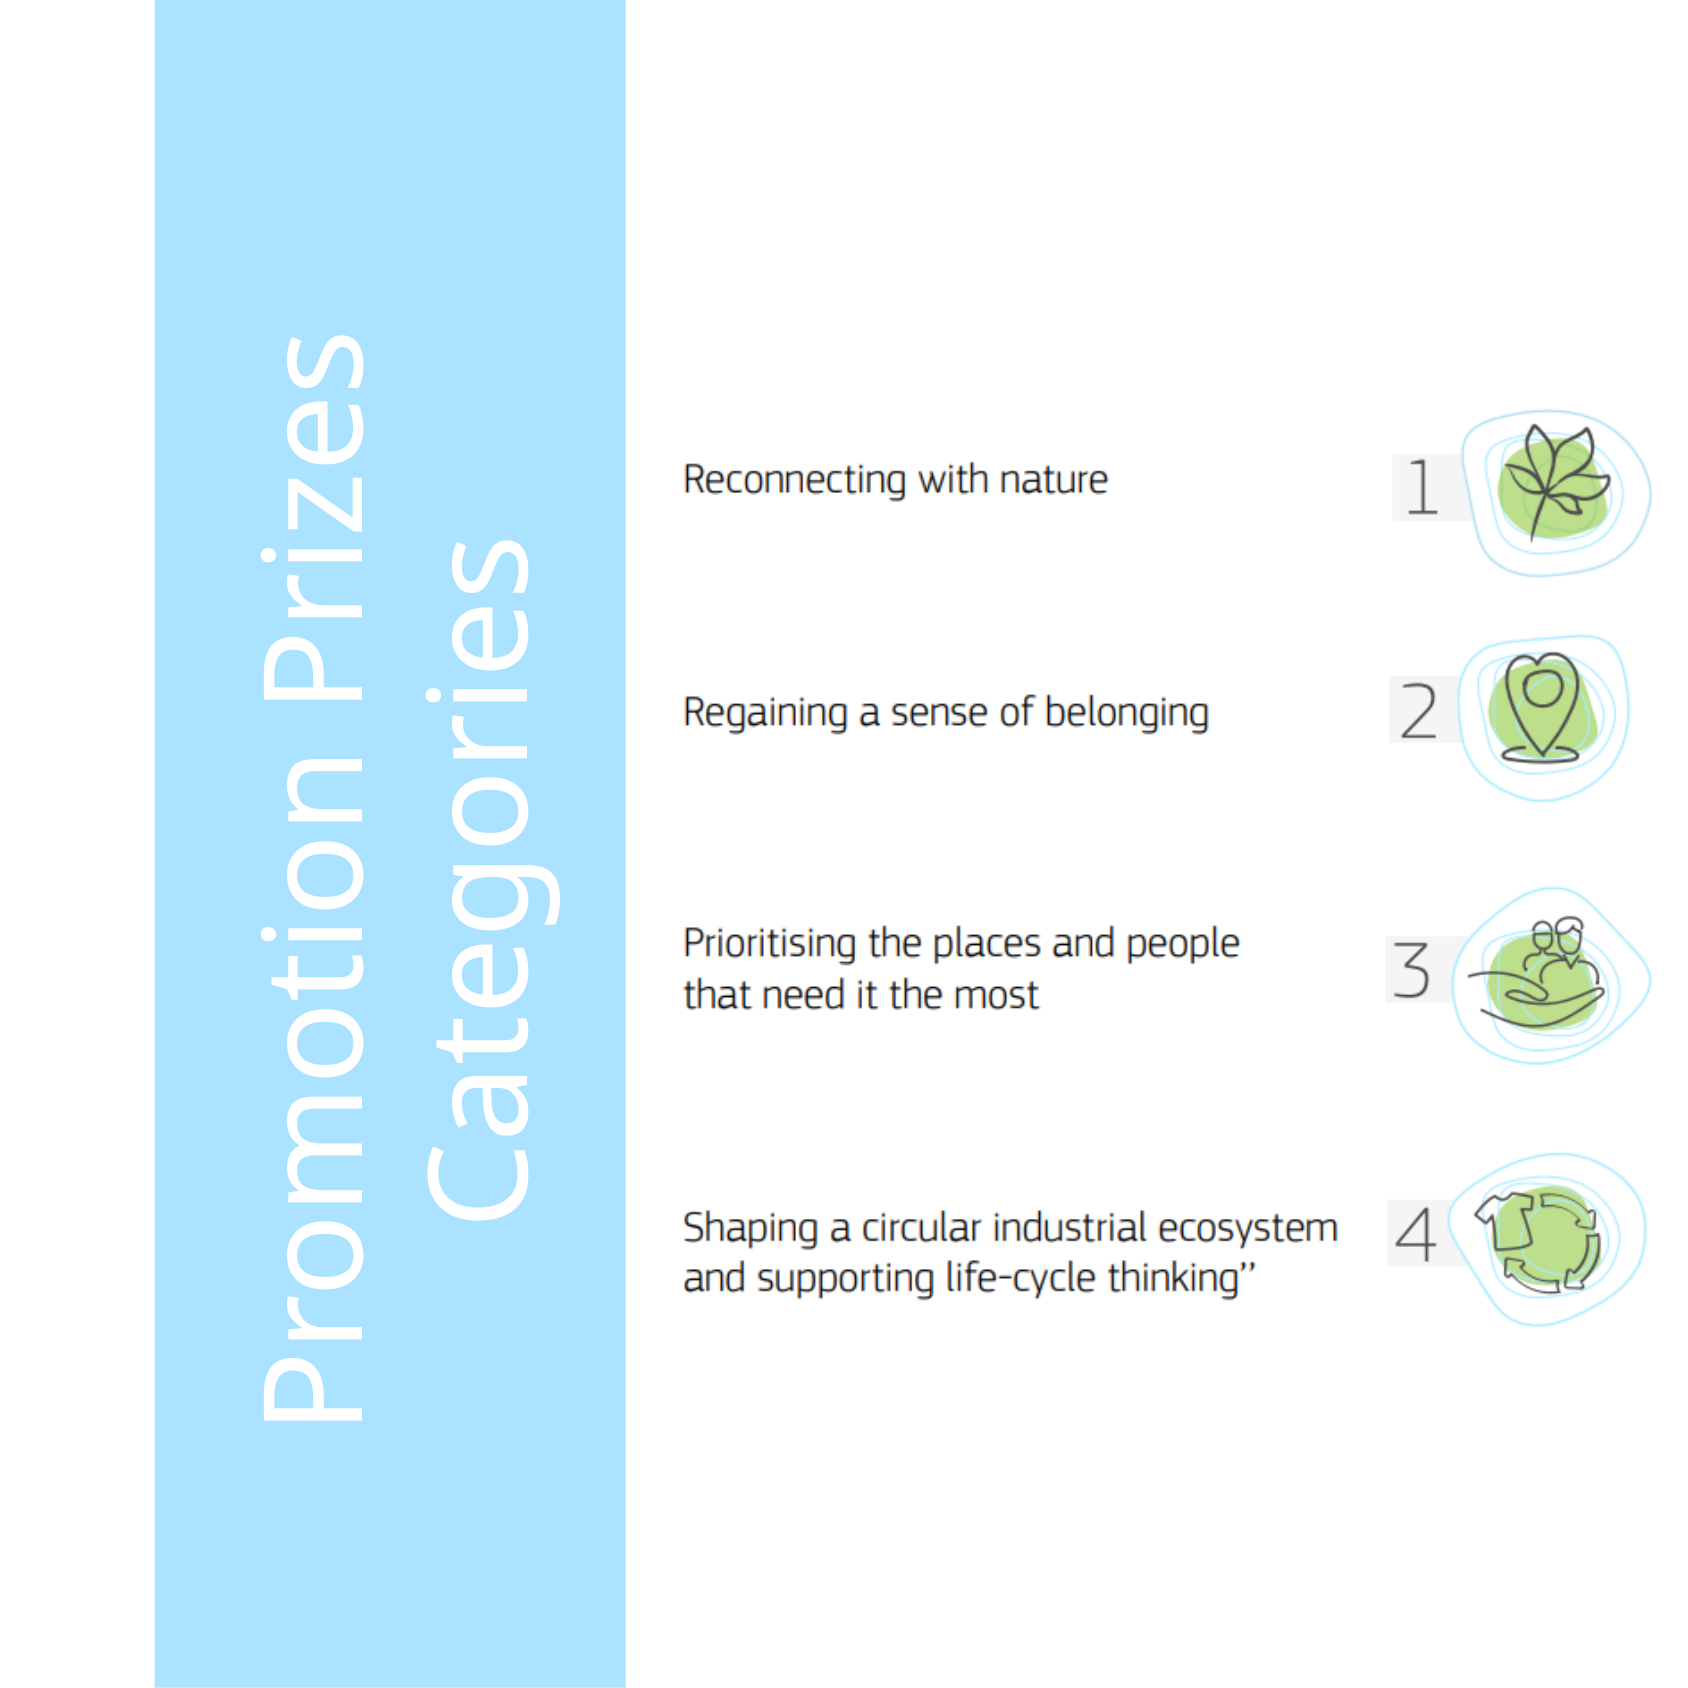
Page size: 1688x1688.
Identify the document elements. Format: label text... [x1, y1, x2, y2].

text_box Promotion Prizes Categories [316, 110, 464, 1655]
text_box [153, 0, 628, 1688]
picture [652, 373, 1674, 1431]
